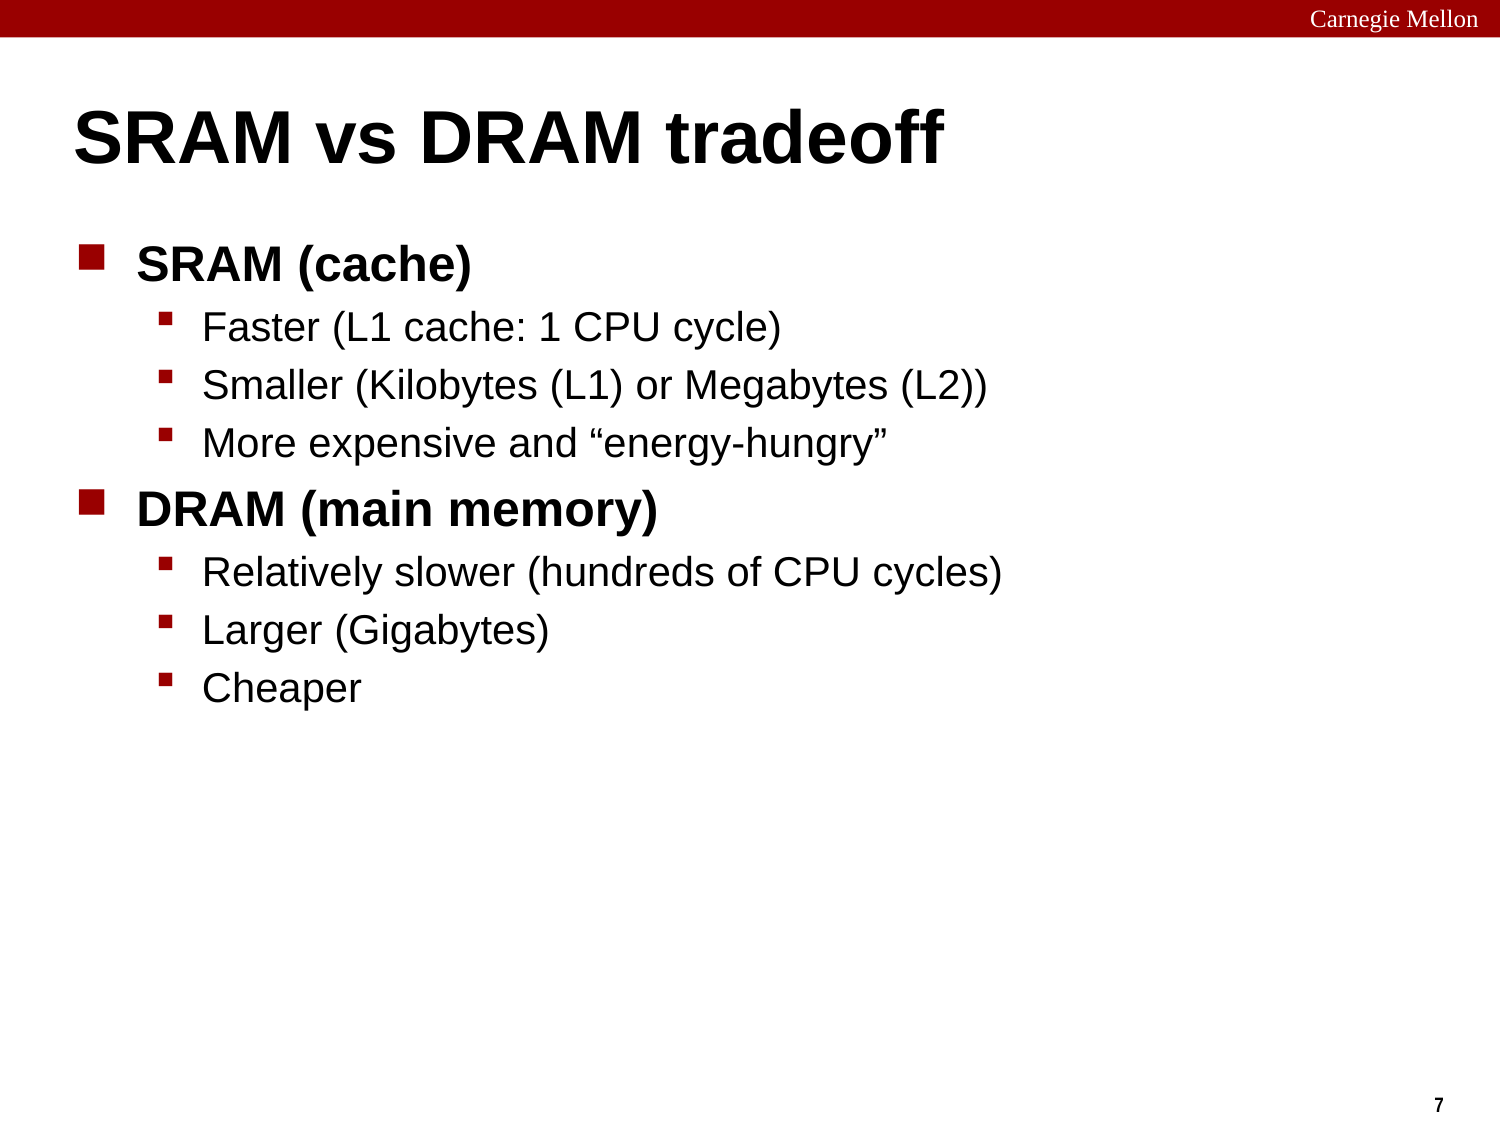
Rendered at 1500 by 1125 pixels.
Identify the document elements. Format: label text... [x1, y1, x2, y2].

list SRAM (cache) Faster (L1 cache: 1 CPU cycle) Smaller (Kilobytes (L1) or Megabytes (L2)) More expensive and “energy-hungry” DRAM (main memory) Relatively slower (hundreds of CPU cycles) Larger (Gigabytes) Cheaper [64, 223, 1361, 1040]
title SRAM vs DRAM tradeoff [58, 32, 1305, 236]
